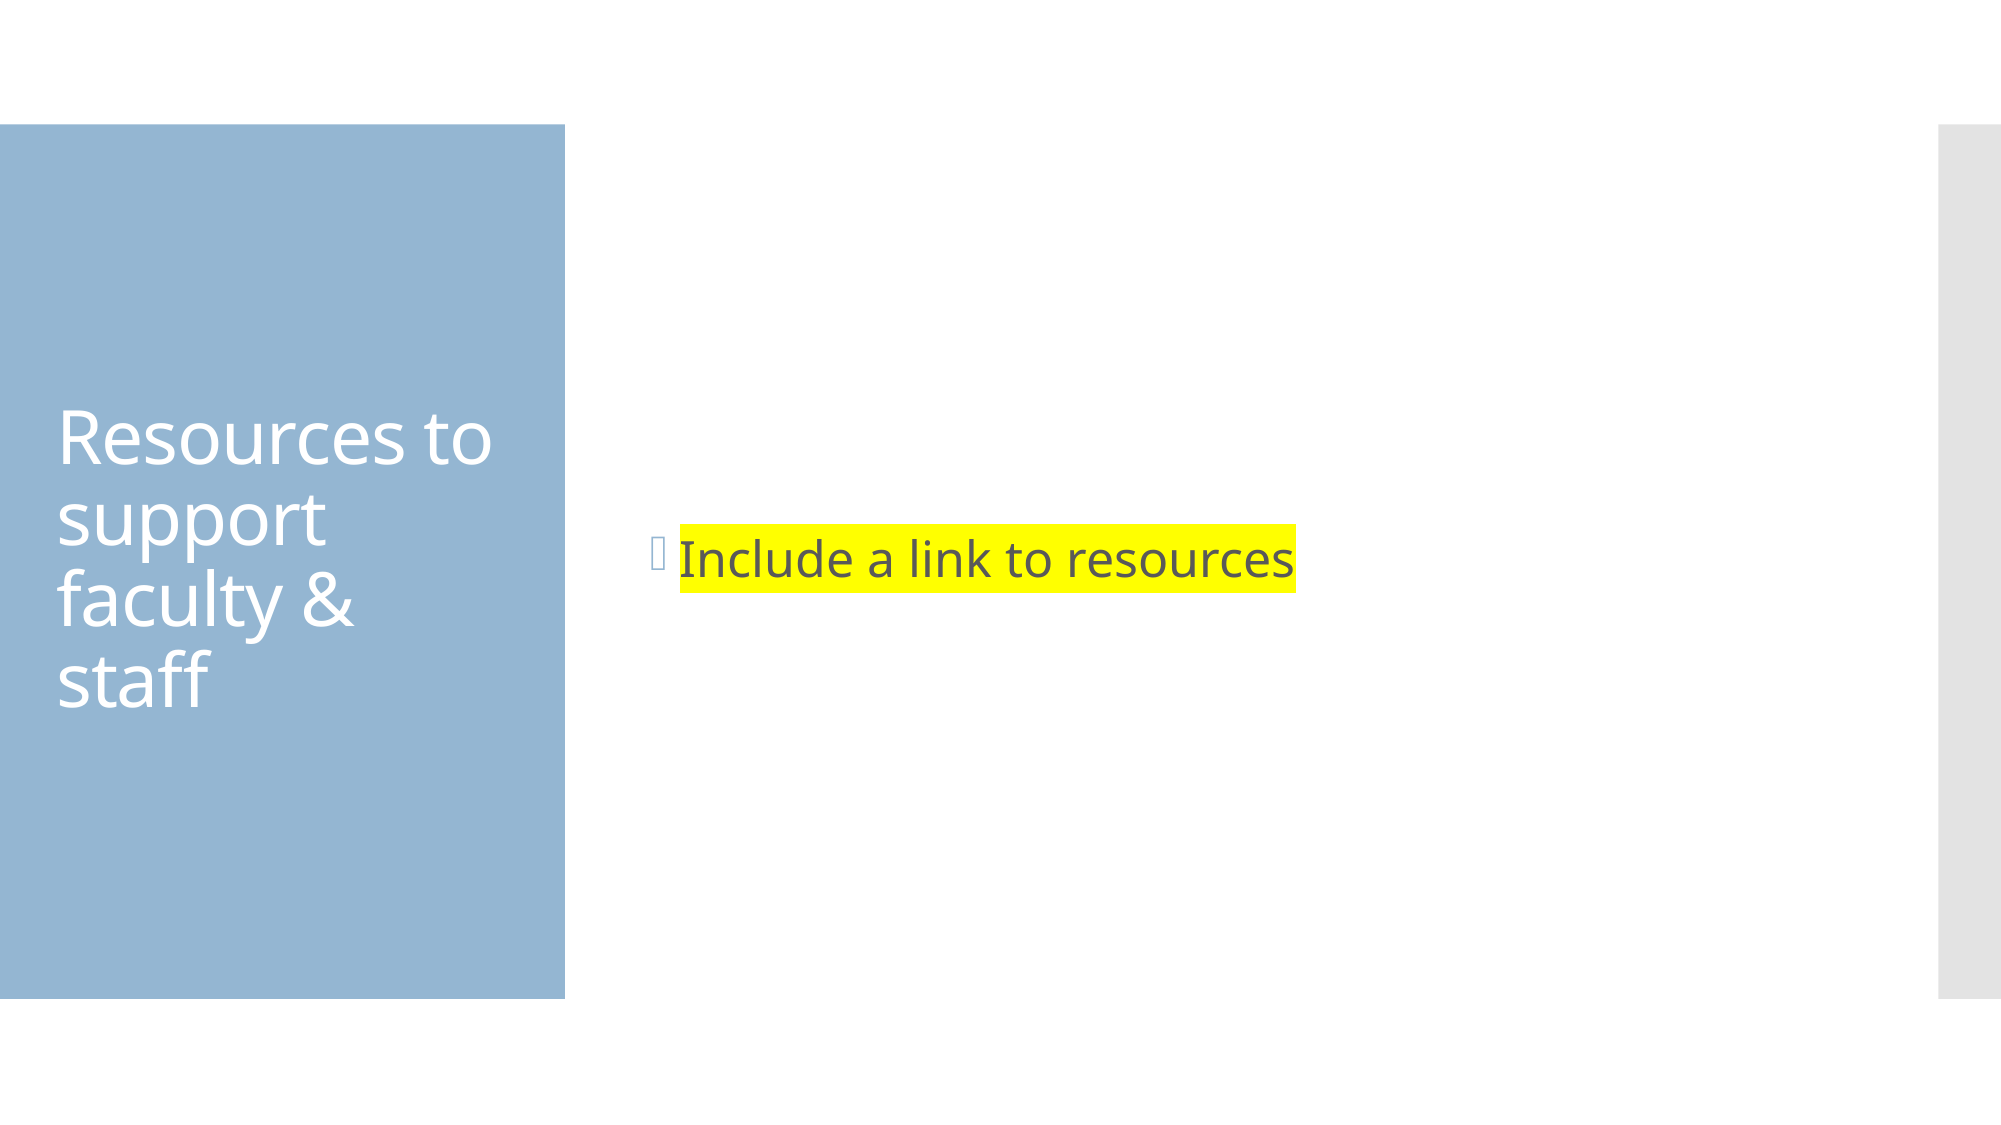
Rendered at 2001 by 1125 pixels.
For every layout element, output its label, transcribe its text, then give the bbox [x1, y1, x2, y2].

title Resources to support faculty & staff [41, 184, 525, 940]
list Include a link to resources [634, 141, 1835, 982]
